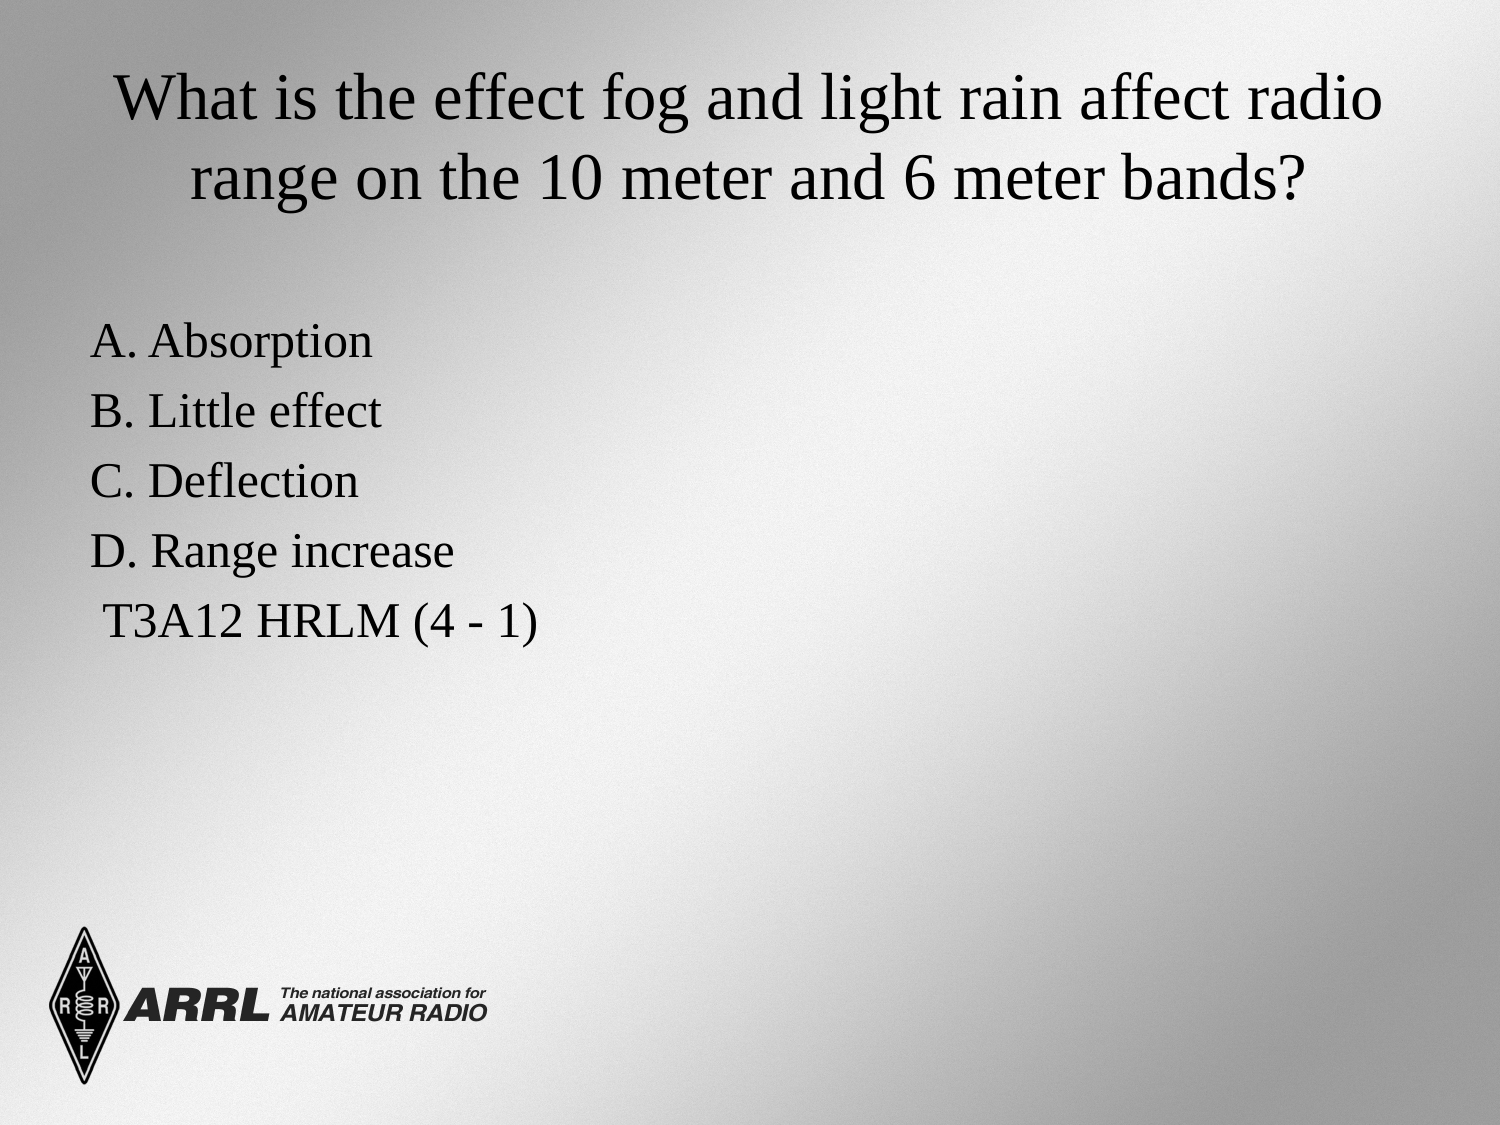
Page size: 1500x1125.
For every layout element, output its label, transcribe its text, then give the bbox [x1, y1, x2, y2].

picture [0, 0, 1500, 1125]
list A. Absorption B. Little effect C. Deflection D. Range increase T3A12 HRLM (4 - 1) [75, 299, 1425, 1005]
title What is the effect fog and light rain affect radio range on the 10 meter and 6 meter bands? [75, 45, 1425, 233]
